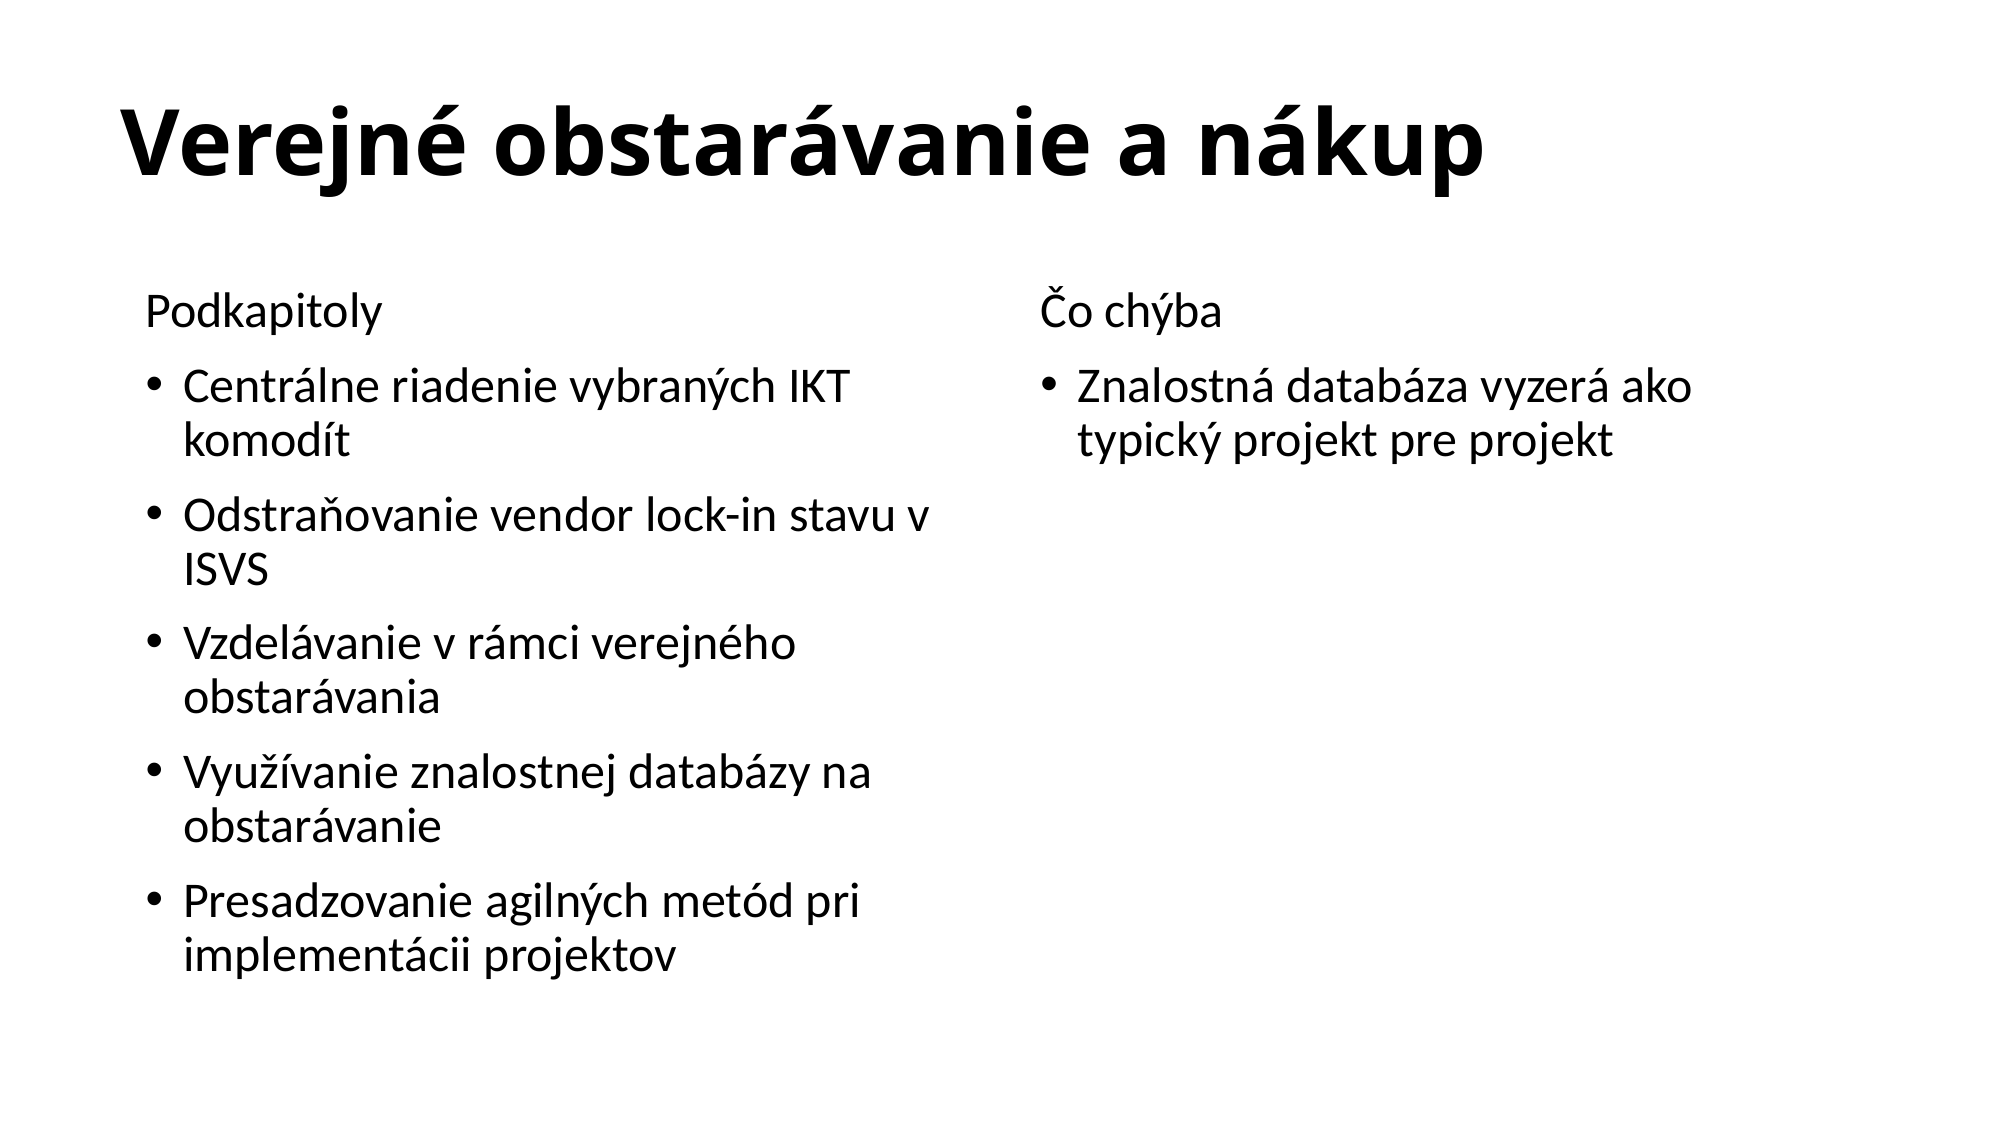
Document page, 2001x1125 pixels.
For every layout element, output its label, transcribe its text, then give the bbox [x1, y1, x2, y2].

text_box Podkapitoly Centrálne riadenie vybraných IKT komodít Odstraňovanie vendor lock-in stavu v ISVS Vzdelávanie v rámci verejného obstarávania Využívanie znalostnej databázy na obstarávanie Presadzovanie agilných metód pri implementácii projektov [130, 276, 960, 998]
title Verejné obstarávanie a nákup [105, 52, 1895, 240]
list Čo chýba Znalostná databáza vyzerá ako typický projekt pre projekt [1025, 276, 1855, 998]
